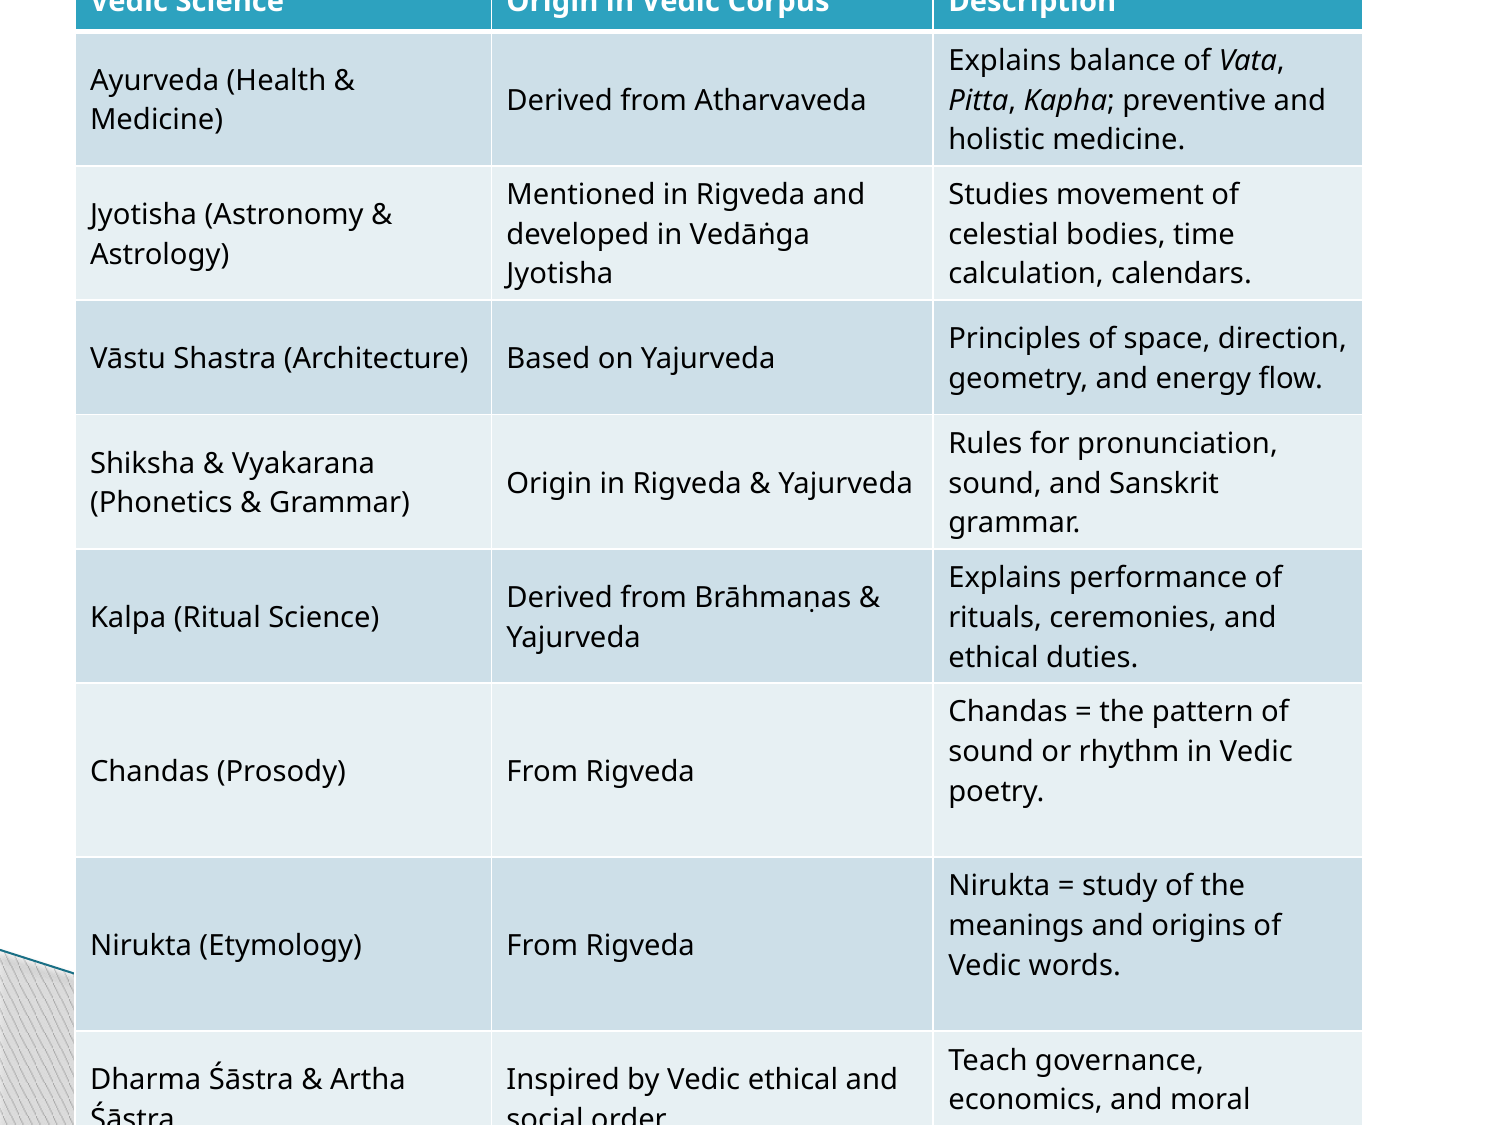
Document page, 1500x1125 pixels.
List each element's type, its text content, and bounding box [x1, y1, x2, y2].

table_cell Vāstu Shastra (Architecture) [76, 301, 491, 414]
table_cell Studies movement of celestial bodies, time calculation, calendars. [934, 167, 1362, 299]
table_cell Dharma Śāstra & Artha Śāstra [76, 1032, 491, 1125]
table_cell From Rigveda [492, 858, 932, 1030]
table_cell Ayurveda (Health & Medicine) [76, 34, 491, 165]
table_cell Nirukta (Etymology) [76, 858, 491, 1030]
table_cell Shiksha & Vyakarana (Phonetics & Grammar) [76, 415, 491, 548]
table_cell Jyotisha (Astronomy & Astrology) [76, 167, 491, 299]
table_cell Principles of space, direction, geometry, and energy flow. [934, 301, 1362, 414]
table_header Vedic Science [76, 0, 491, 29]
table_cell Explains balance of Vata, Pitta, Kapha; preventive and holistic medicine. [934, 34, 1362, 165]
table_cell Based on Yajurveda [492, 301, 932, 414]
table_cell Nirukta = study of the meanings and origins of Vedic words. [934, 858, 1362, 1030]
table_cell Chandas = the pattern of sound or rhythm in Vedic poetry. [934, 684, 1362, 856]
table_header Origin in Vedic Corpus [492, 0, 932, 29]
table_header Description [934, 0, 1362, 29]
table_cell Explains performance of rituals, ceremonies, and ethical duties. [934, 550, 1362, 682]
table_cell Mentioned in Rigveda and developed in Vedāṅga Jyotisha [492, 167, 932, 299]
table_cell Origin in Rigveda & Yajurveda [492, 415, 932, 548]
table_cell Derived from Brāhmaṇas & Yajurveda [492, 550, 932, 682]
table_cell Rules for pronunciation, sound, and Sanskrit grammar. [934, 415, 1362, 548]
table_cell Teach governance, economics, and moral conduct. [934, 1032, 1362, 1125]
table_cell Inspired by Vedic ethical and social order [492, 1032, 932, 1125]
table_cell Chandas (Prosody) [76, 684, 491, 856]
table_cell Kalpa (Ritual Science) [76, 550, 491, 682]
table_cell From Rigveda [492, 684, 932, 856]
table_cell Derived from Atharvaveda [492, 34, 932, 165]
